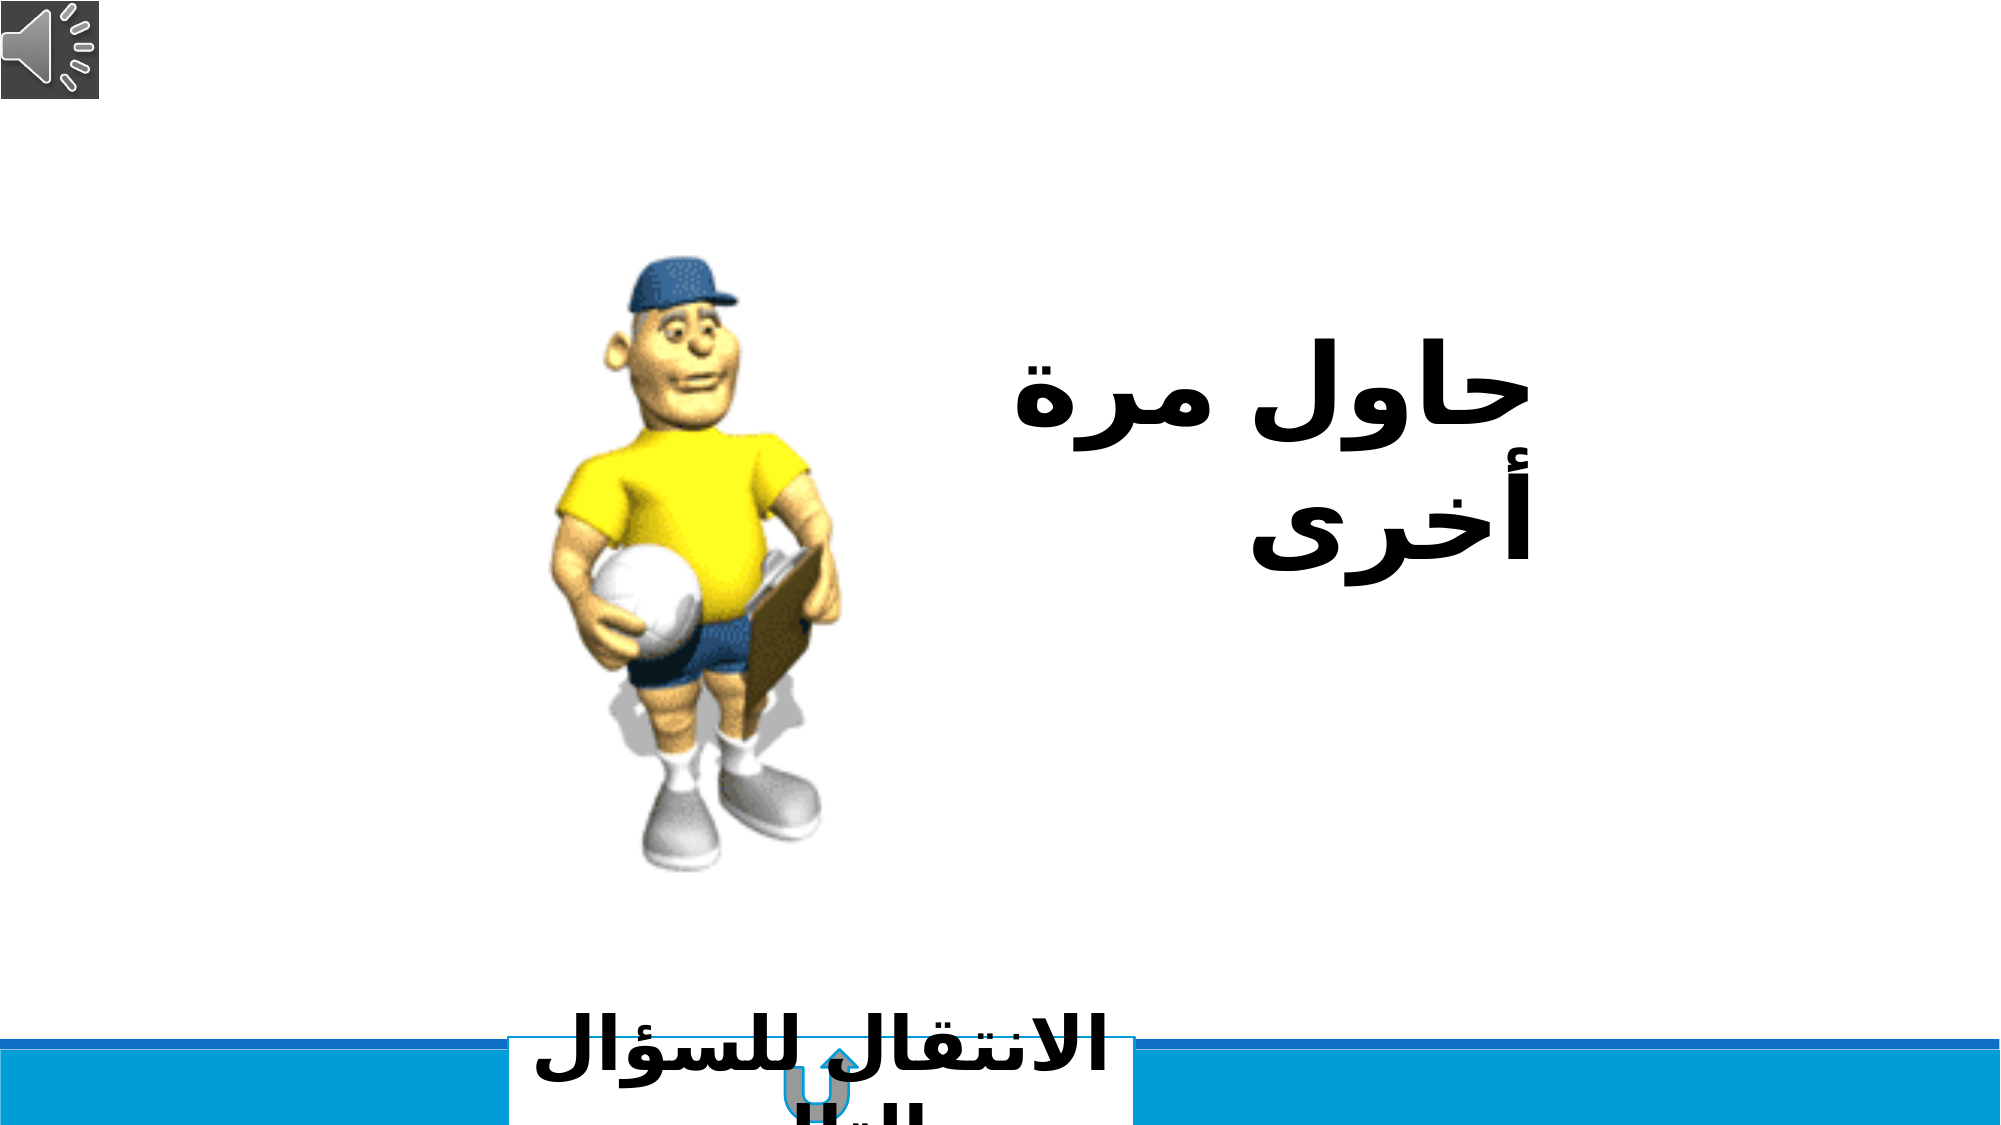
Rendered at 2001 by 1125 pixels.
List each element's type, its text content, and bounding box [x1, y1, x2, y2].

picture [0, 0, 101, 101]
text_box حاول مرة أخرى [1007, 304, 1554, 590]
text_box الانتقال للسؤال التالي [507, 1036, 1136, 1125]
picture [393, 251, 998, 877]
